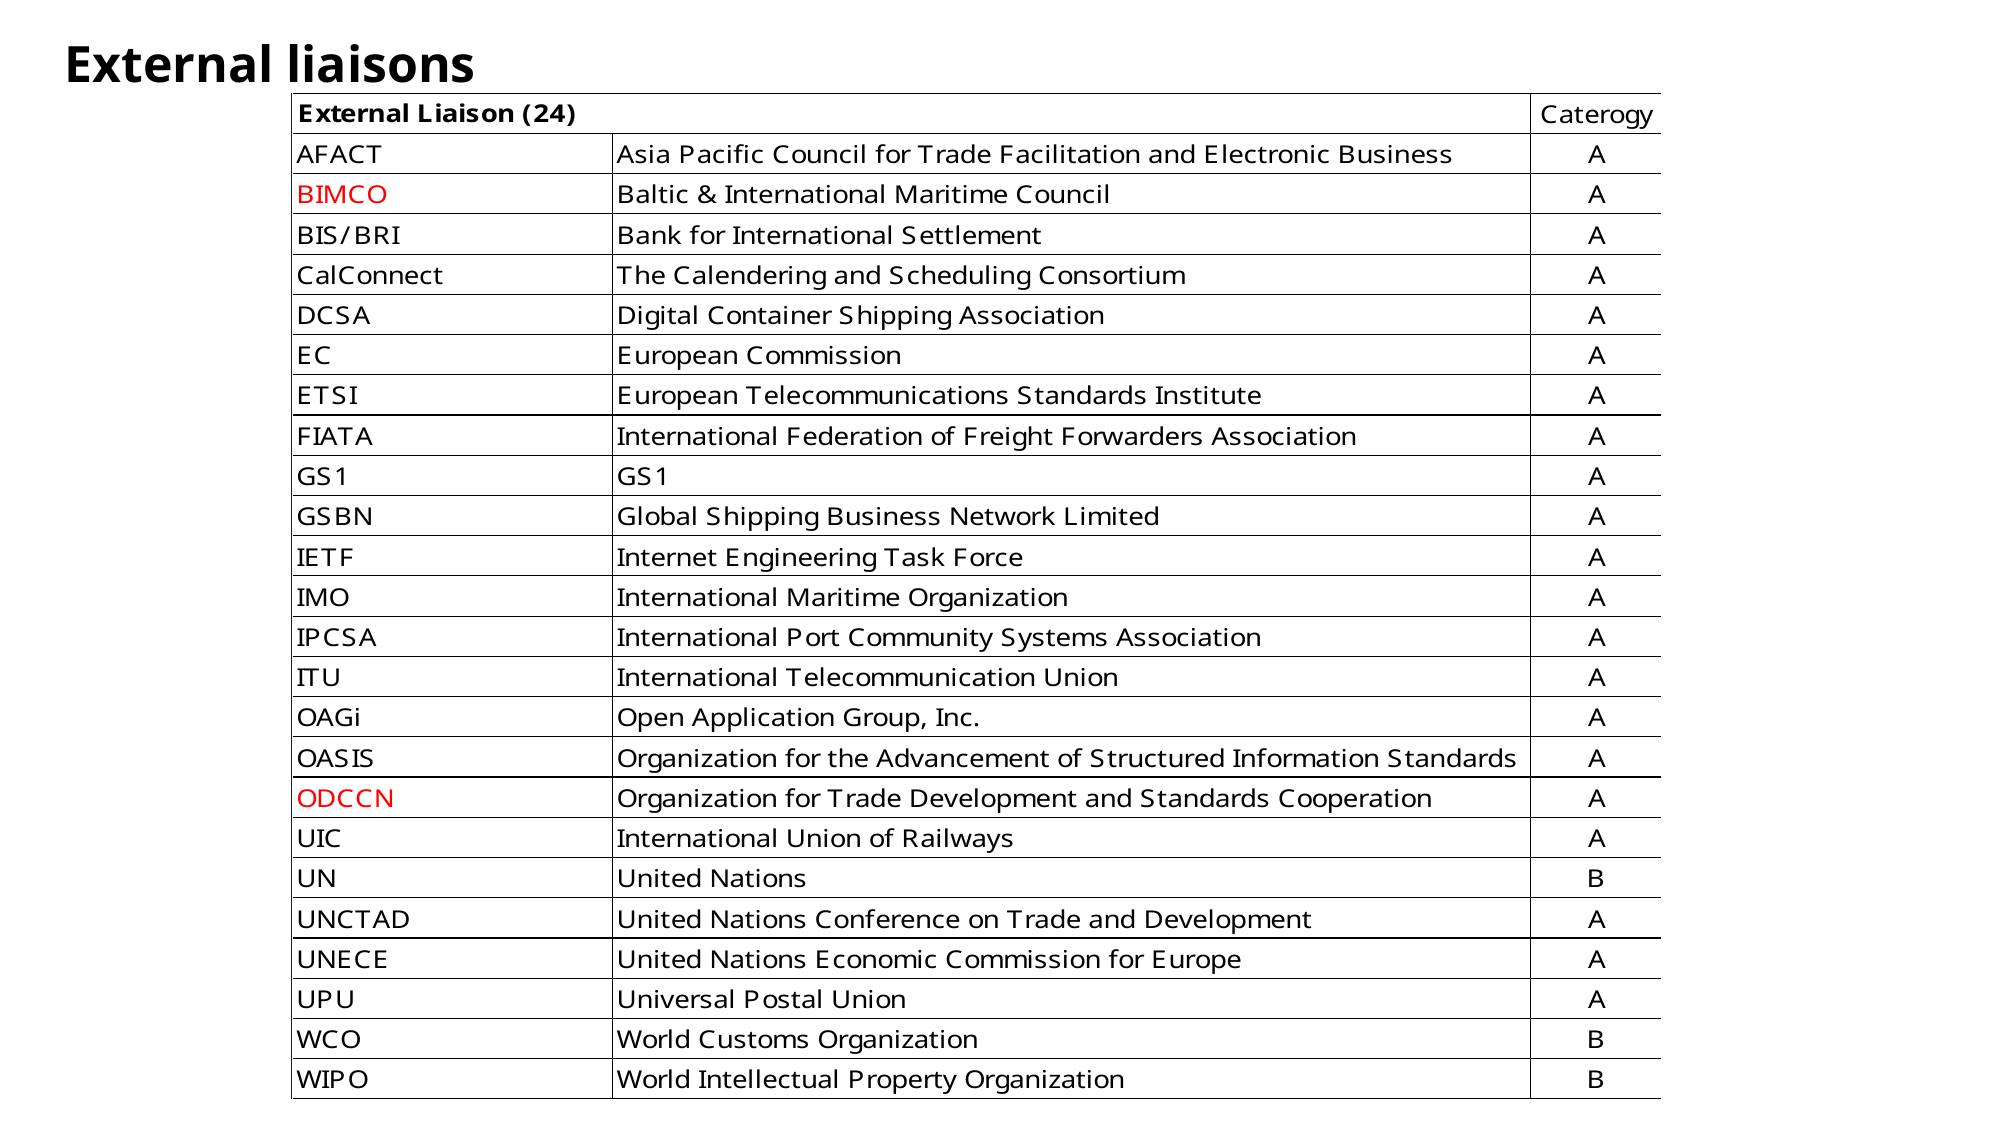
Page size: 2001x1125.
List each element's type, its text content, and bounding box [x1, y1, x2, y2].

text_box External liaisons [49, 25, 828, 101]
picture [291, 92, 1663, 1100]
